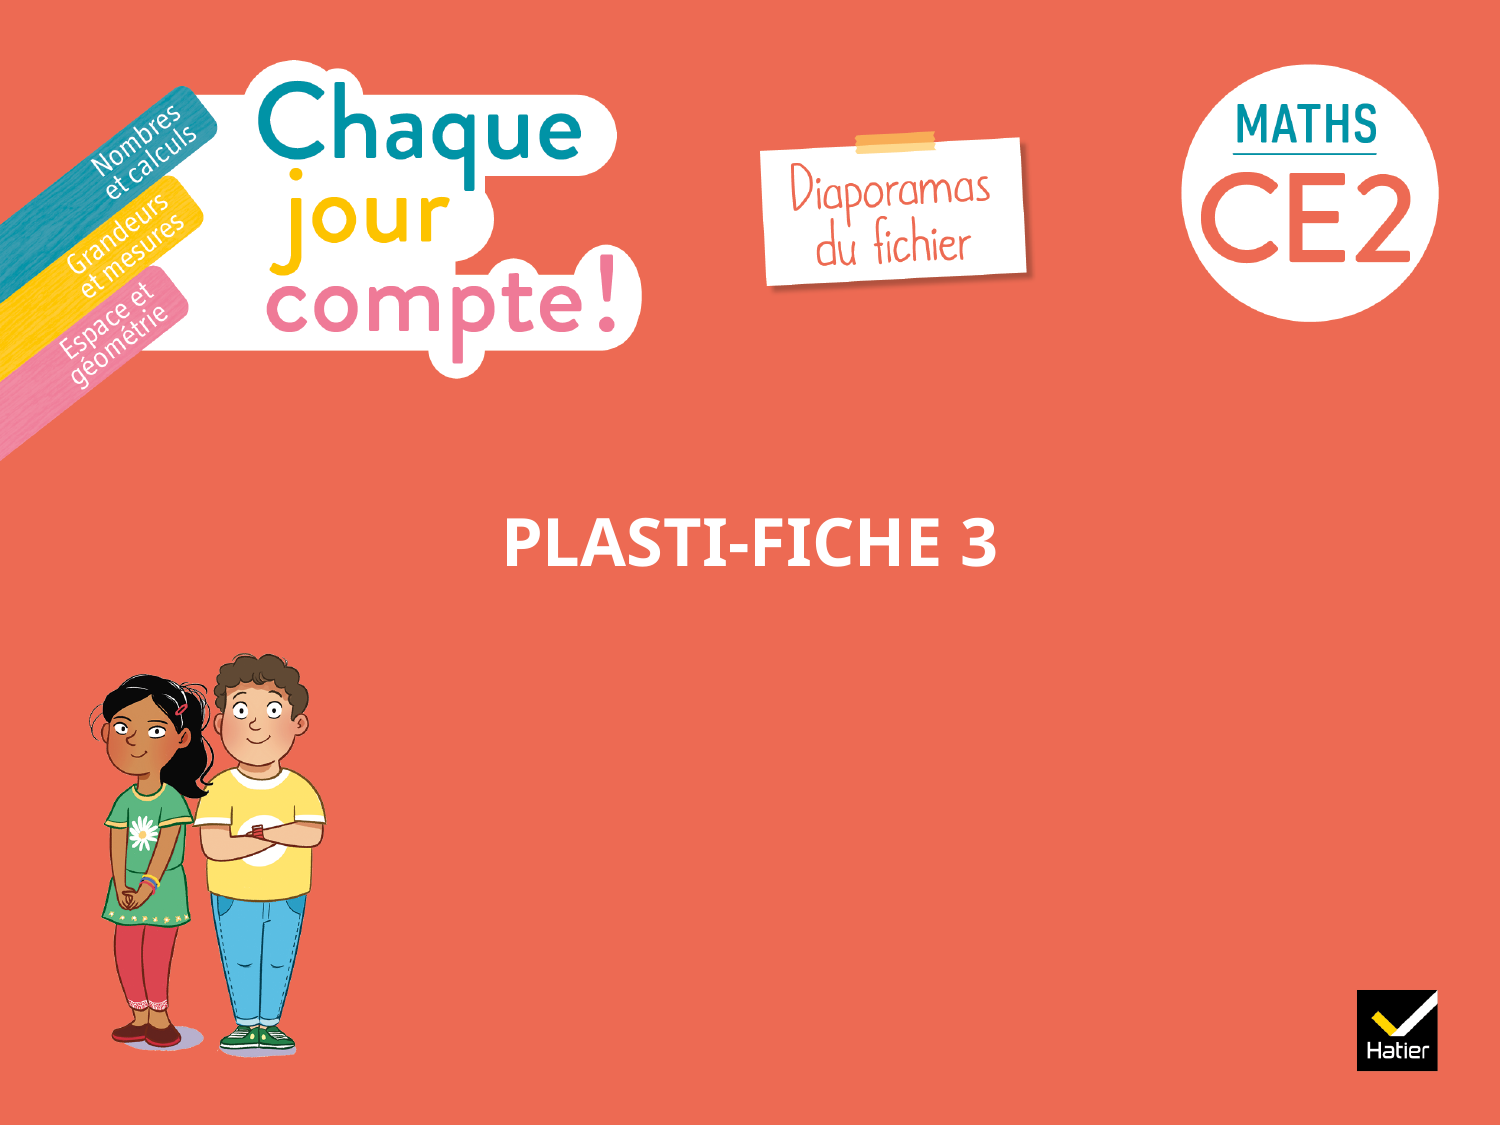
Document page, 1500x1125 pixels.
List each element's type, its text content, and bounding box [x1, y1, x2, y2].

picture [0, 587, 1500, 1125]
text_box PLASTI-FICHE 3 [0, 491, 1500, 587]
picture [0, 0, 1500, 491]
